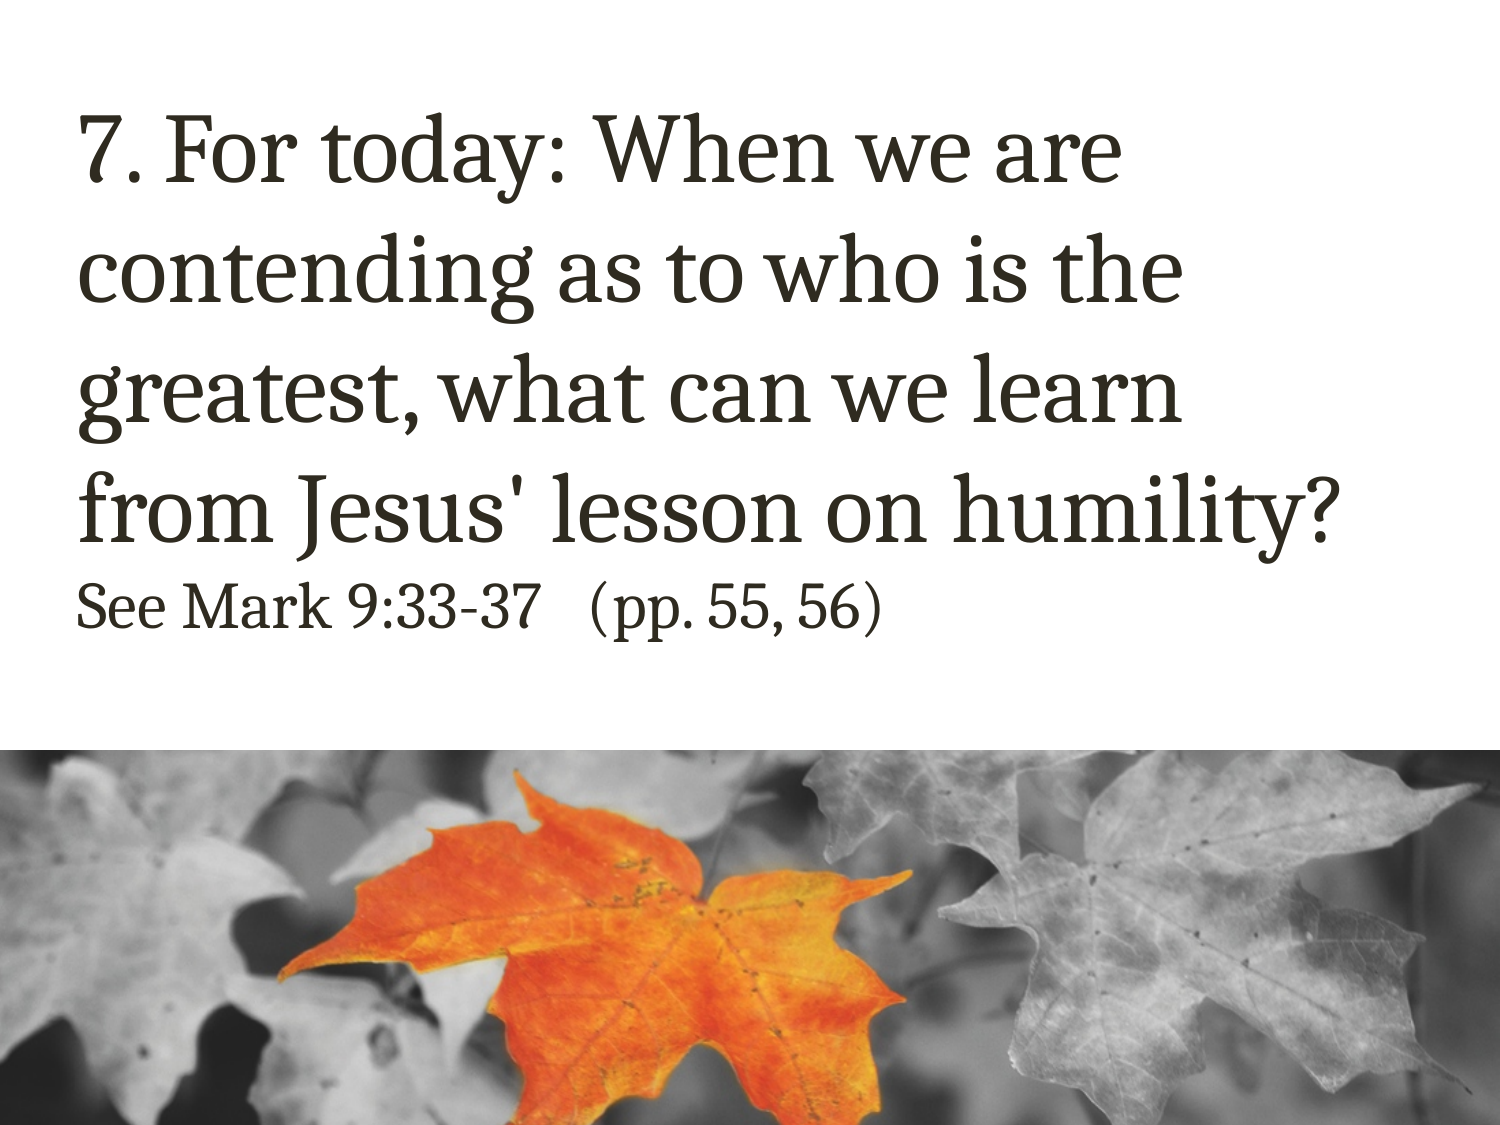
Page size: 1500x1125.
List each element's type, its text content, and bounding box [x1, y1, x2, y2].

title 7. For today: When we are contending as to who is the greatest, what can we learn from Jesus' lesson on humility? See Mark 9:33-37 (pp. 55, 56) [62, 37, 1438, 688]
picture [0, 749, 1500, 1125]
